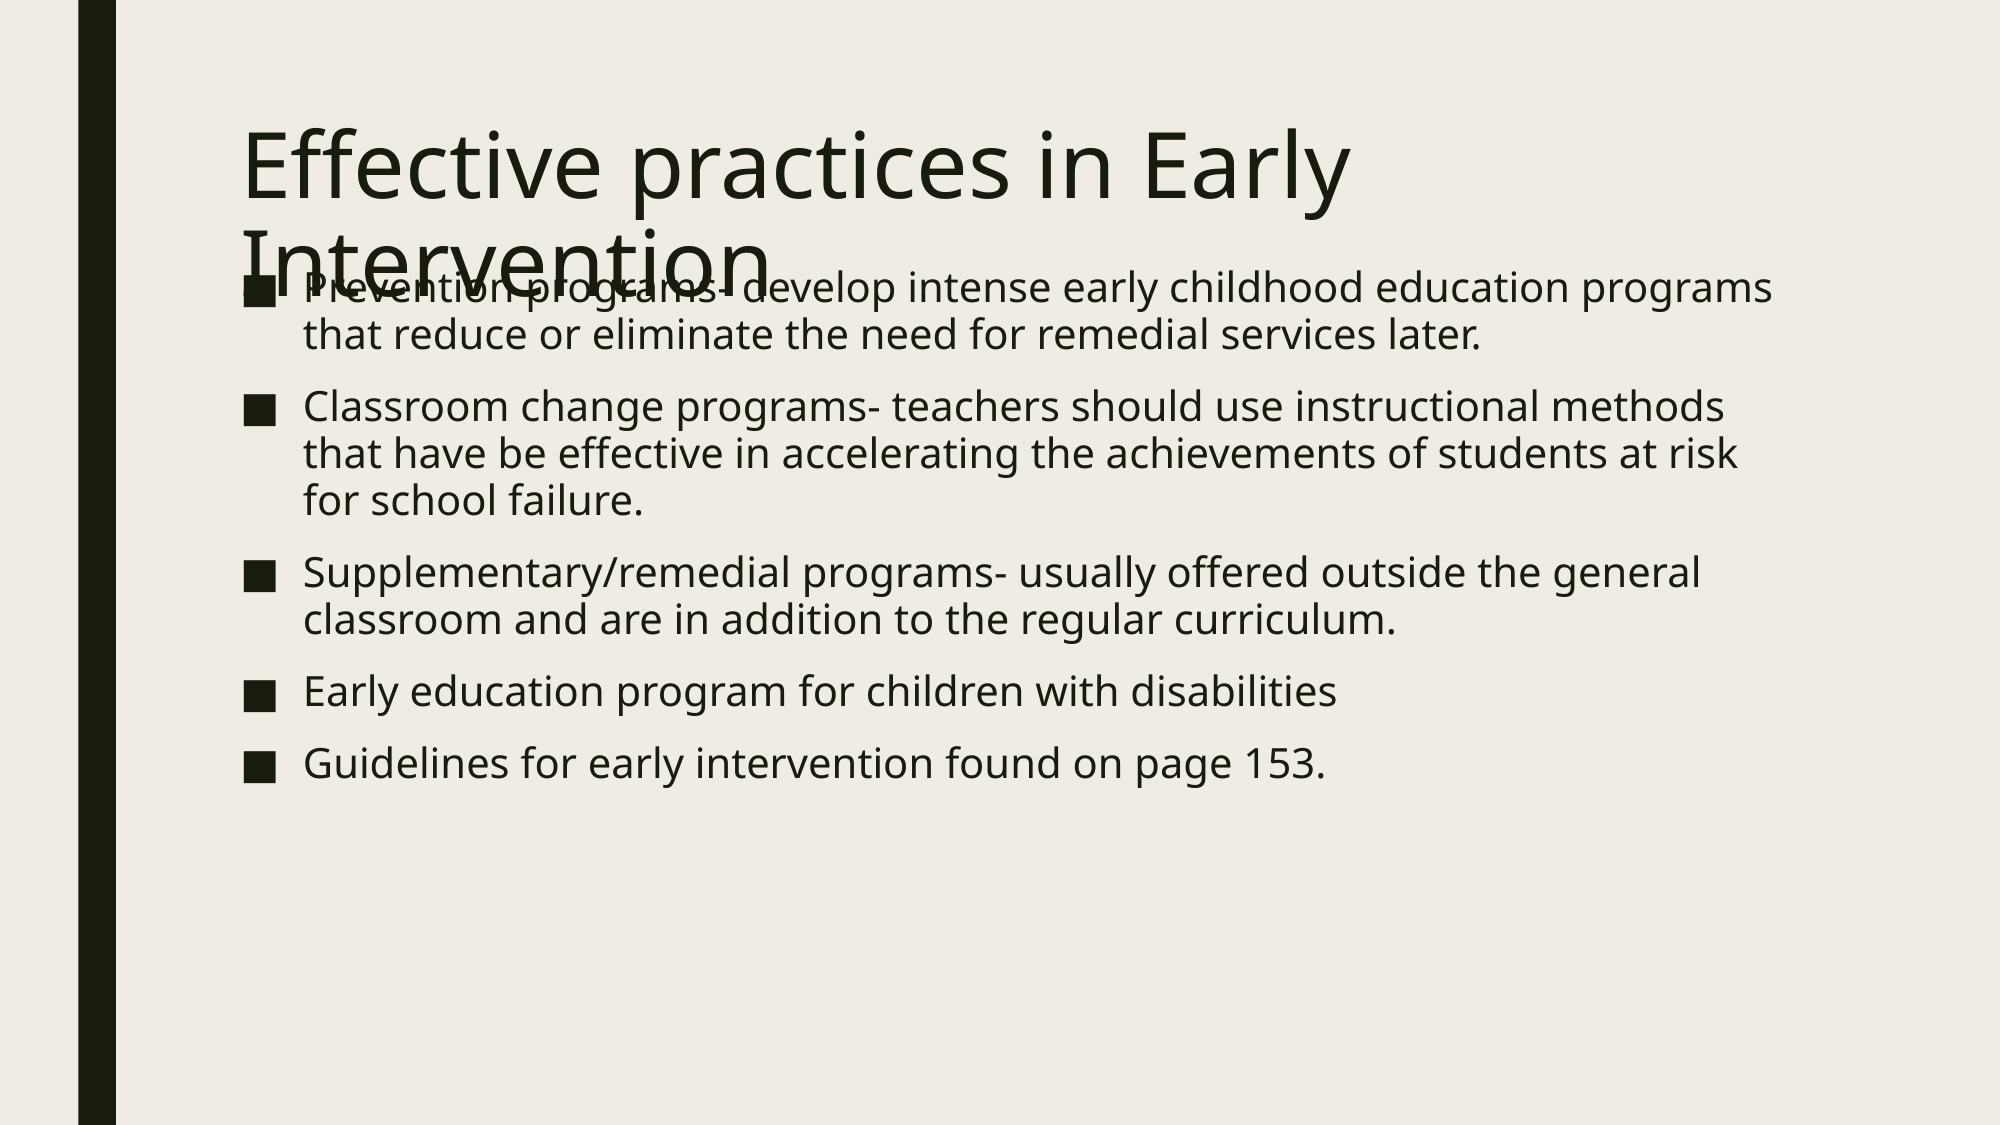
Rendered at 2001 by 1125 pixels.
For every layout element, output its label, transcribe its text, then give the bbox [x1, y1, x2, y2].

list Prevention programs- develop intense early childhood education programs that reduce or eliminate the need for remedial services later. Classroom change programs- teachers should use instructional methods that have be effective in accelerating the achievements of students at risk for school failure. Supplementary/remedial programs- usually offered outside the general classroom and are in addition to the regular curriculum. Early education program for children with disabilities Guidelines for early intervention found on page 153. [225, 257, 1800, 963]
title Effective practices in Early Intervention [225, 112, 1800, 257]
